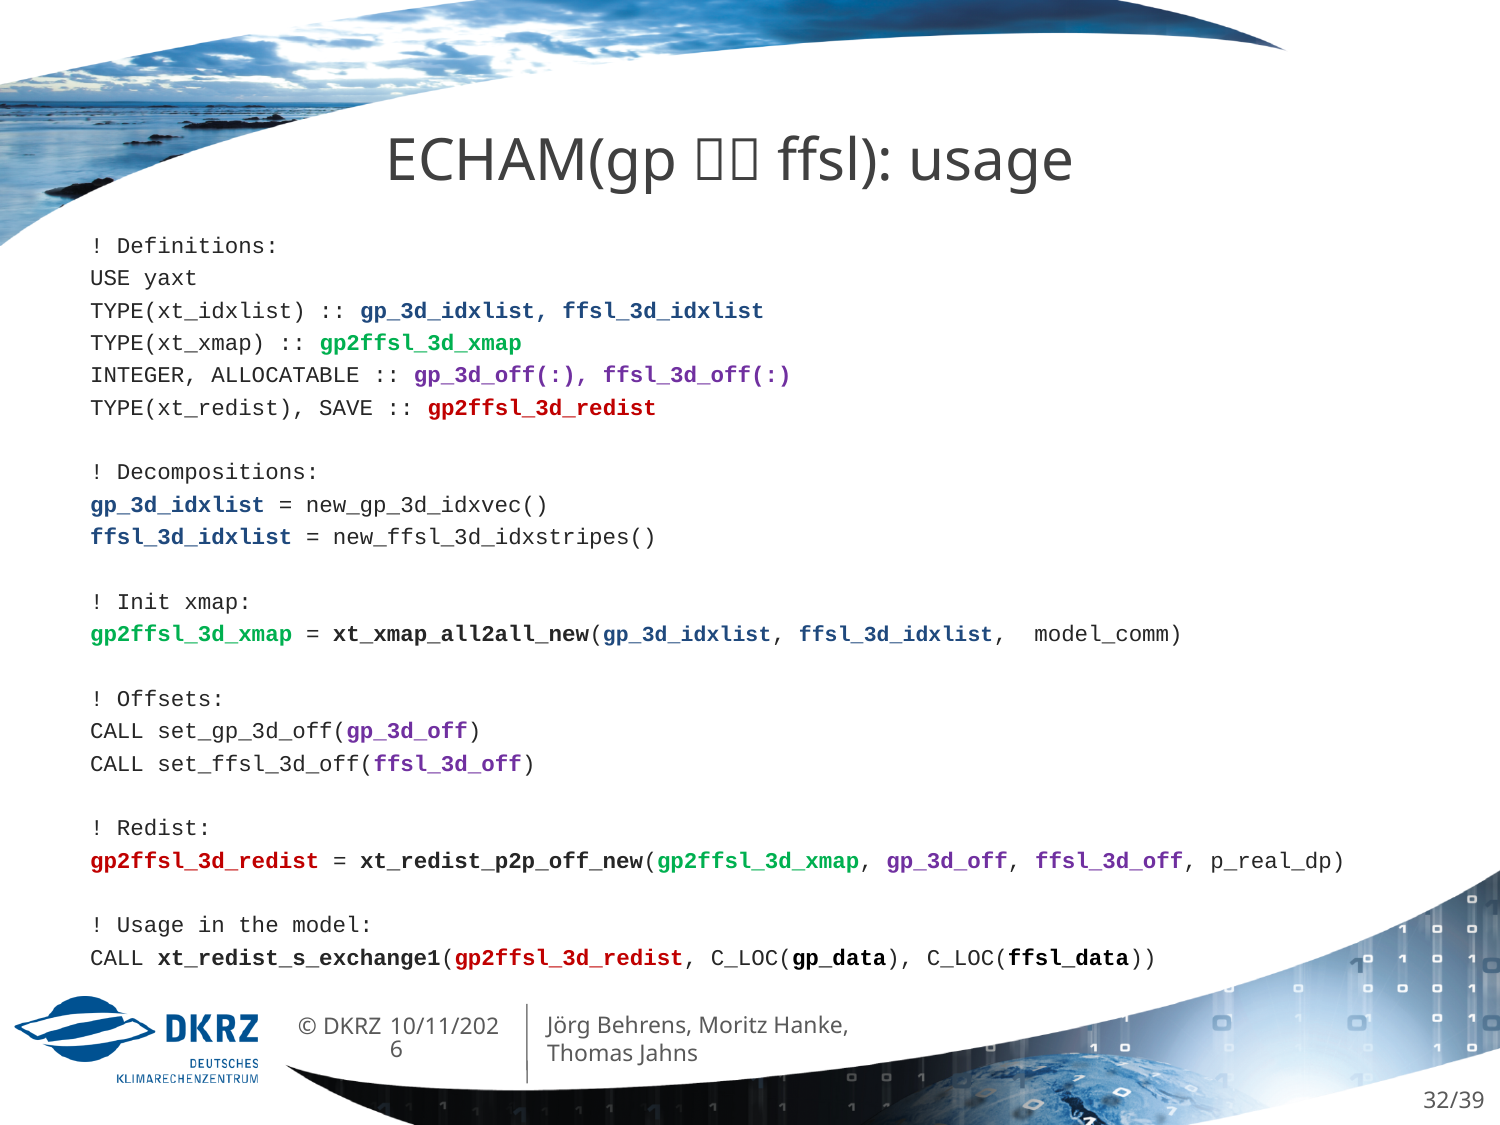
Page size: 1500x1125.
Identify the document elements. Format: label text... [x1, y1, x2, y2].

picture [0, 0, 1288, 246]
slide_number 32 [1333, 1078, 1465, 1125]
list ! Definitions: USE yaxt TYPE(xt_idxlist) :: gp_3d_idxlist, ffsl_3d_idxlist TYPE(xt_xmap) :: gp2ffsl_3d_xmap INTEGER, ALLOCATABLE :: gp_3d_off(:), ffsl_3d_off(:) TYPE(xt_redist), SAVE :: gp2ffsl_3d_redist ! Decompositions: gp_3d_idxlist = new_gp_3d_idxvec() ffsl_3d_idxlist = new_ffsl_3d_idxstripes() ! Init xmap: gp2ffsl_3d_xmap = xt_xmap_all2all_new(gp_3d_idxlist, ffsl_3d_idxlist, model_comm) ! Offsets: CALL set_gp_3d_off(gp_3d_off) CALL set_ffsl_3d_off(ffsl_3d_off) ! Redist: gp2ffsl_3d_redist = xt_redist_p2p_off_new(gp2ffsl_3d_xmap, gp_3d_off, ffsl_3d_off, p_real_dp) ! Usage in the model: CALL xt_redist_s_exchange1(gp2ffsl_3d_redist, C_LOC(gp_data), C_LOC(ffsl_data)) [74, 210, 1426, 985]
picture [14, 996, 258, 1083]
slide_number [375, 1004, 528, 1052]
picture [285, 867, 1500, 1125]
title ECHAM(gp  ffsl): usage [88, 70, 1372, 244]
footer Jörg Behrens, Moritz Hanke, Thomas Jahns [532, 1003, 884, 1082]
